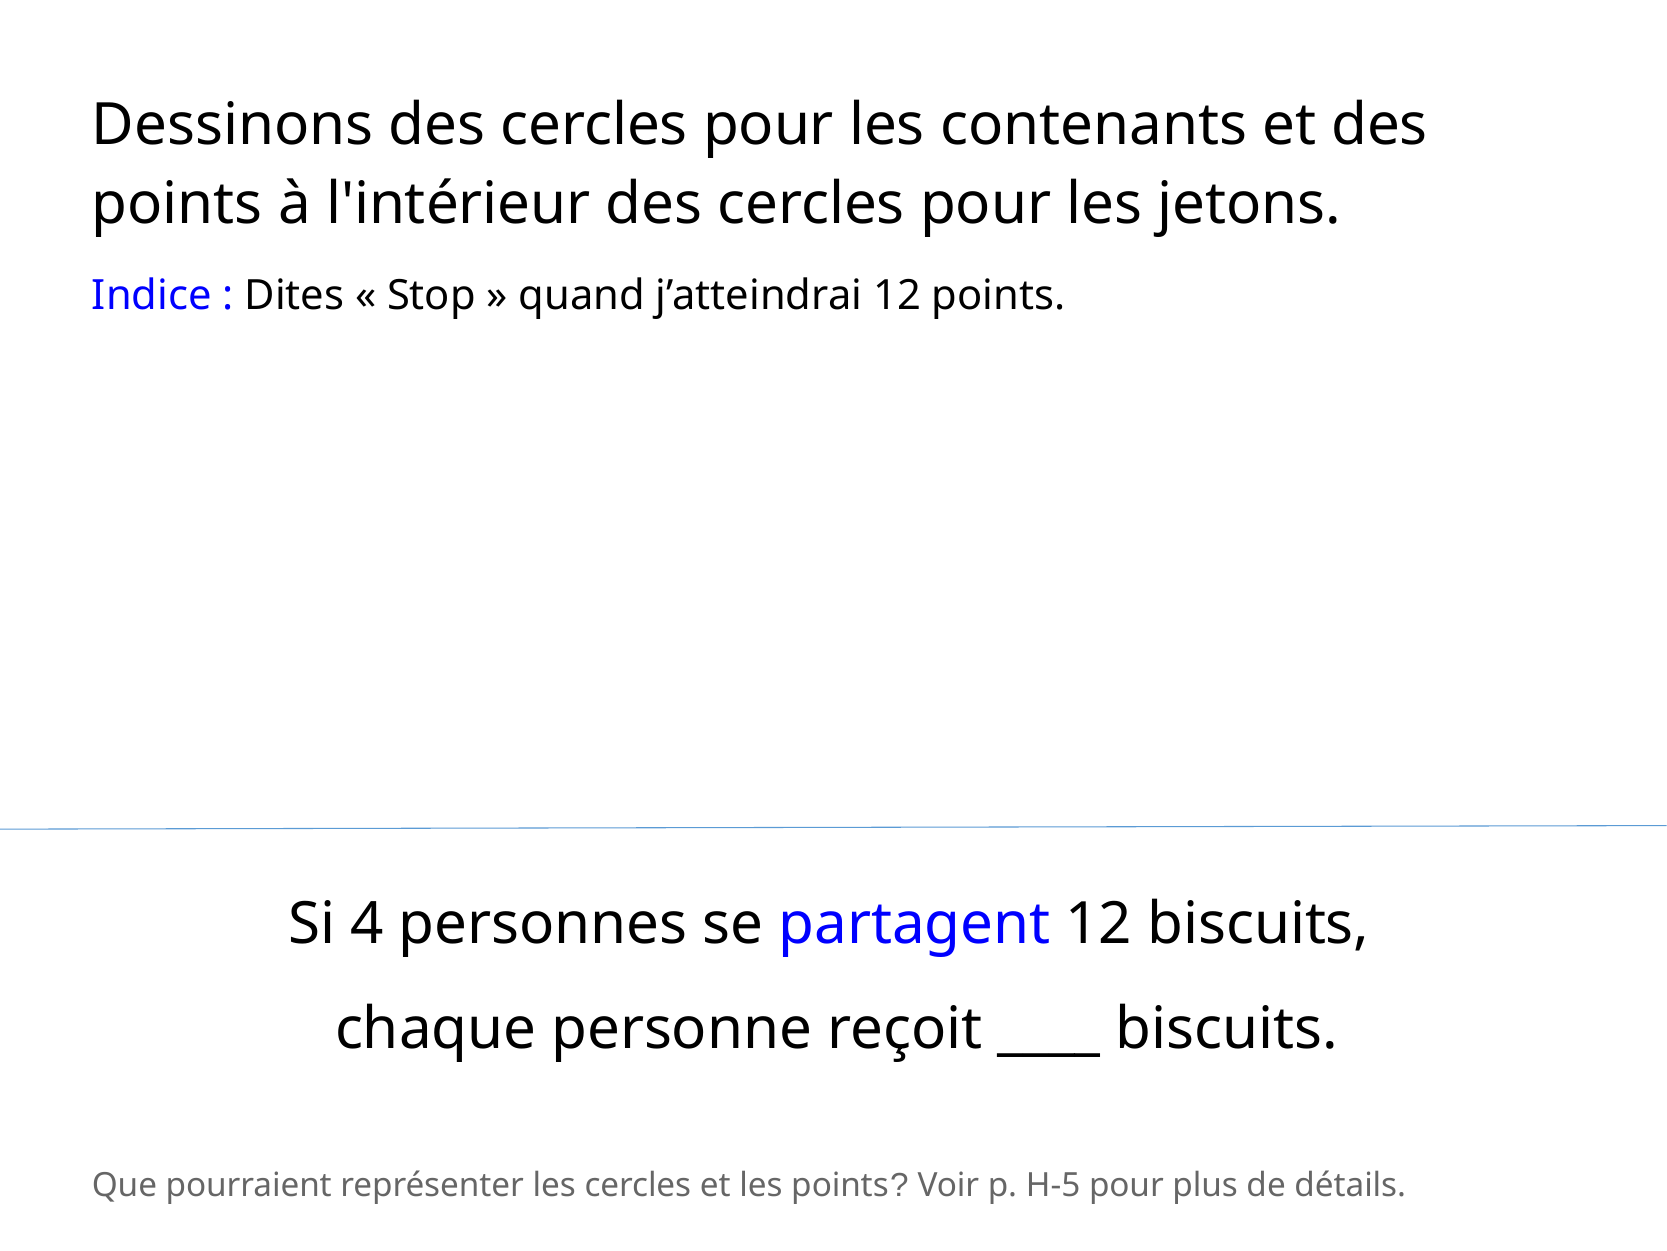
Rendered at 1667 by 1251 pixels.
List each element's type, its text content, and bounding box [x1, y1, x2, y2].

text_box Que pourraient représenter les cercles et les points? Voir p. H-5 pour plus de détails. [77, 1149, 1626, 1211]
text_box Si 4 personnes se partagent 12 biscuits, chaque personne reçoit ____ biscuits. [139, 868, 1533, 1068]
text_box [0, 825, 1667, 830]
text_box Dessinons des cercles pour les contenants et des points à l'intérieur des cercles pour les jetons. Indice : Dites « Stop » quand j’atteindrai 12 points. [77, 68, 1611, 325]
